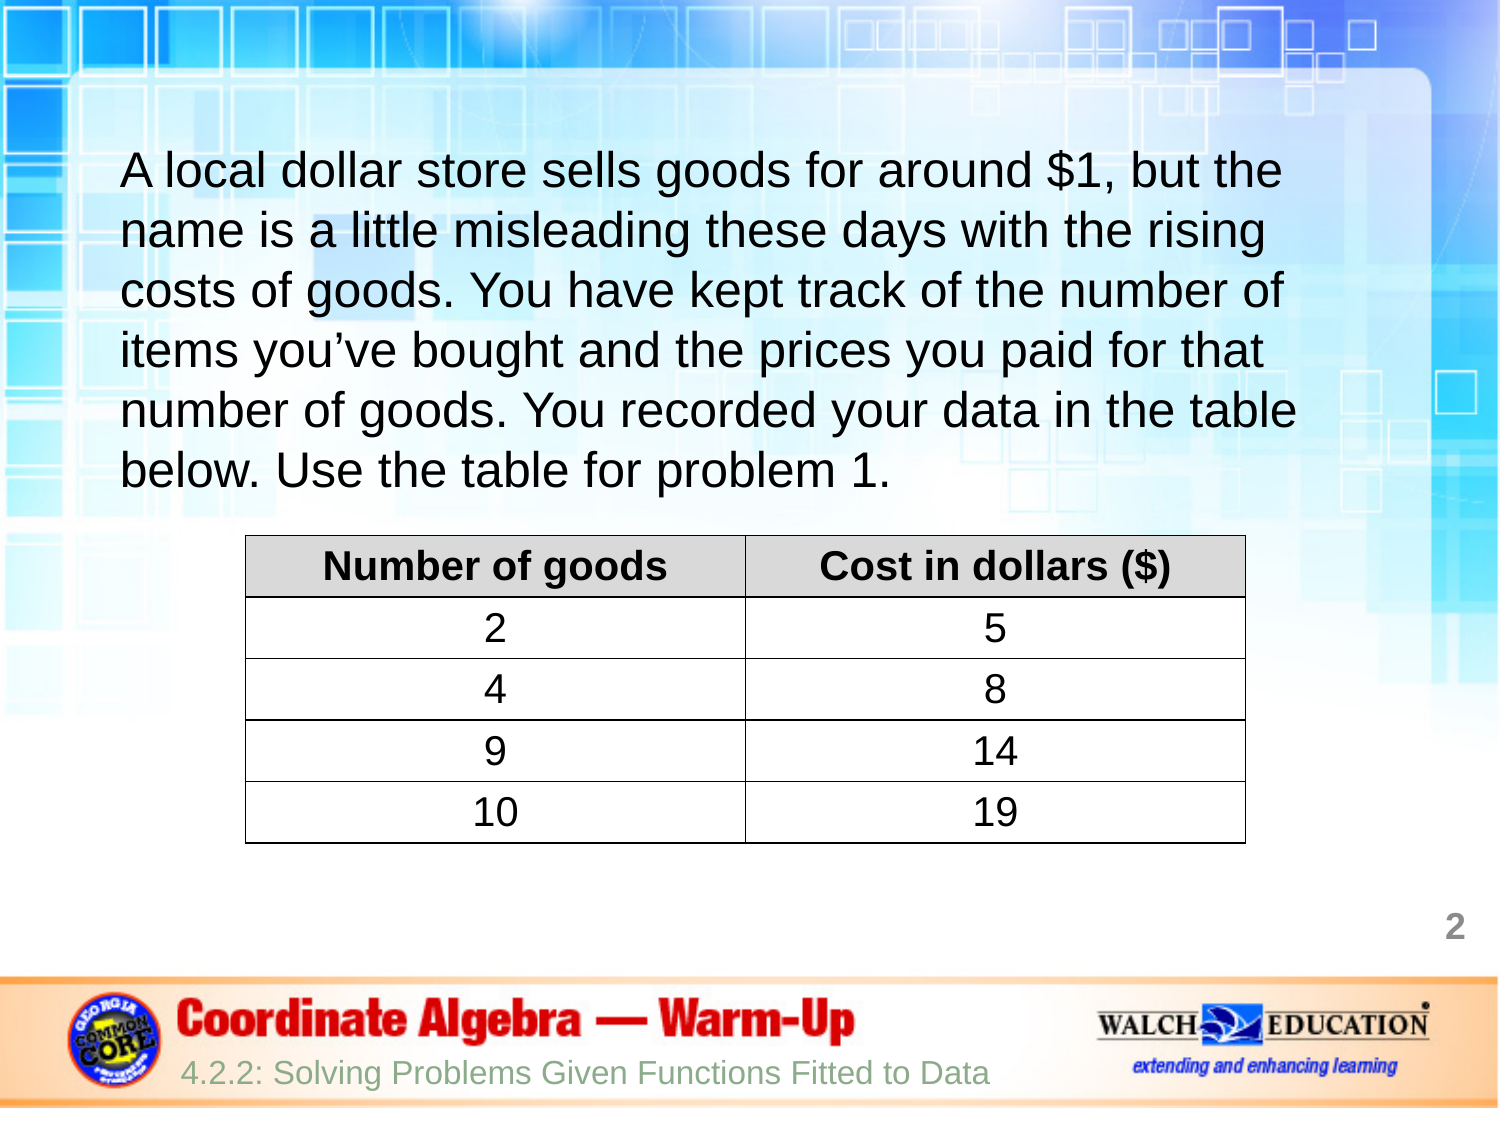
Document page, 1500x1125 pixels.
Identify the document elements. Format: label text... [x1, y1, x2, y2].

picture [0, 0, 1500, 1108]
table_cell 19 [746, 782, 1245, 842]
table_header Number of goods [246, 536, 745, 596]
table_cell 4 [246, 659, 745, 719]
table_cell 10 [246, 782, 745, 842]
table_cell 8 [746, 659, 1245, 719]
table_cell 5 [746, 598, 1245, 658]
footer 4.2.2: Solving Problems Given Functions Fitted to Data [165, 1048, 1064, 1094]
table_cell 9 [246, 721, 745, 781]
table_header Cost in dollars ($) [746, 536, 1245, 596]
slide_number 2 [1361, 901, 1481, 949]
table_cell 2 [246, 598, 745, 658]
table_cell 14 [746, 721, 1245, 781]
text_box A local dollar store sells goods for around $1, but the name is a little misleading these days with the rising costs of goods. You have kept track of the number of items you’ve bought and the prices you paid for that number of goods. You recorded your data in the table below. Use the table for problem 1. [105, 130, 1410, 949]
